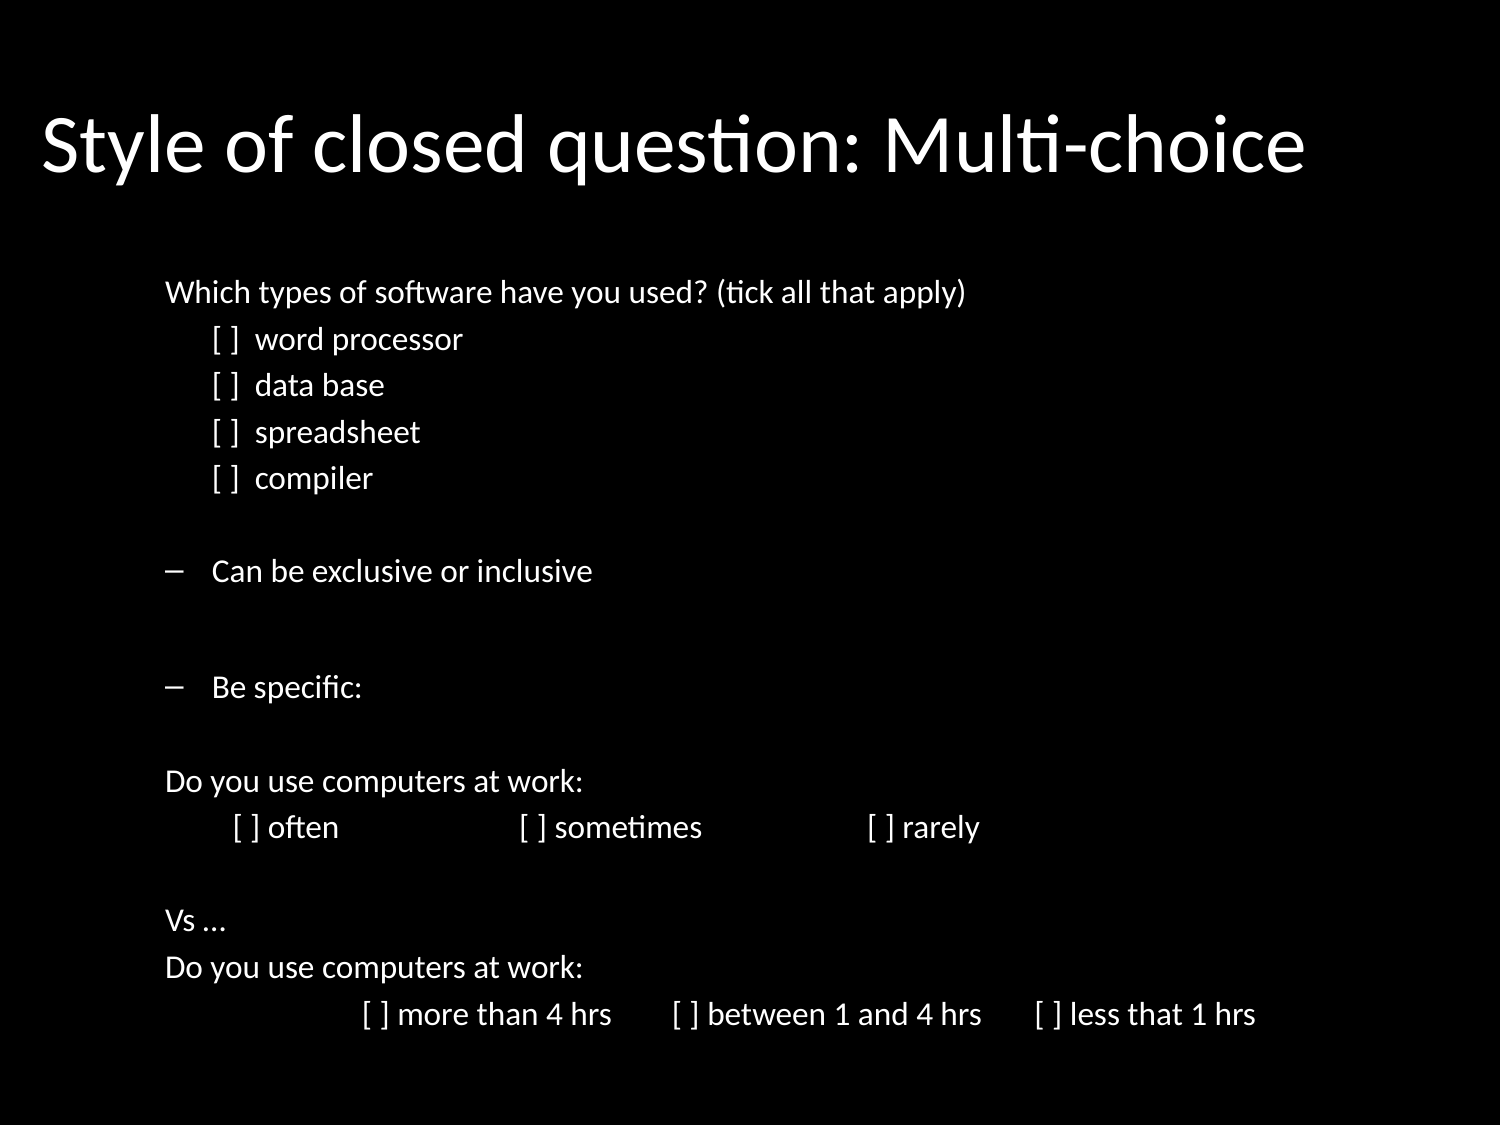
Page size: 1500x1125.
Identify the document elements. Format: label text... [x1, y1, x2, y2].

list Which types of software have you used? (tick all that apply) [ ] word processor [ ] data base [ ] spreadsheet [ ] compiler Can be exclusive or inclusive Be specific: Do you use computers at work: [ ] often [ ] sometimes [ ] rarely Vs … Do you use computers at work: [ ] more than 4 hrs [ ] between 1 and 4 hrs [ ] less that 1 hrs [75, 262, 1325, 1113]
title Style of closed question: Multi-choice [24, 45, 1325, 233]
